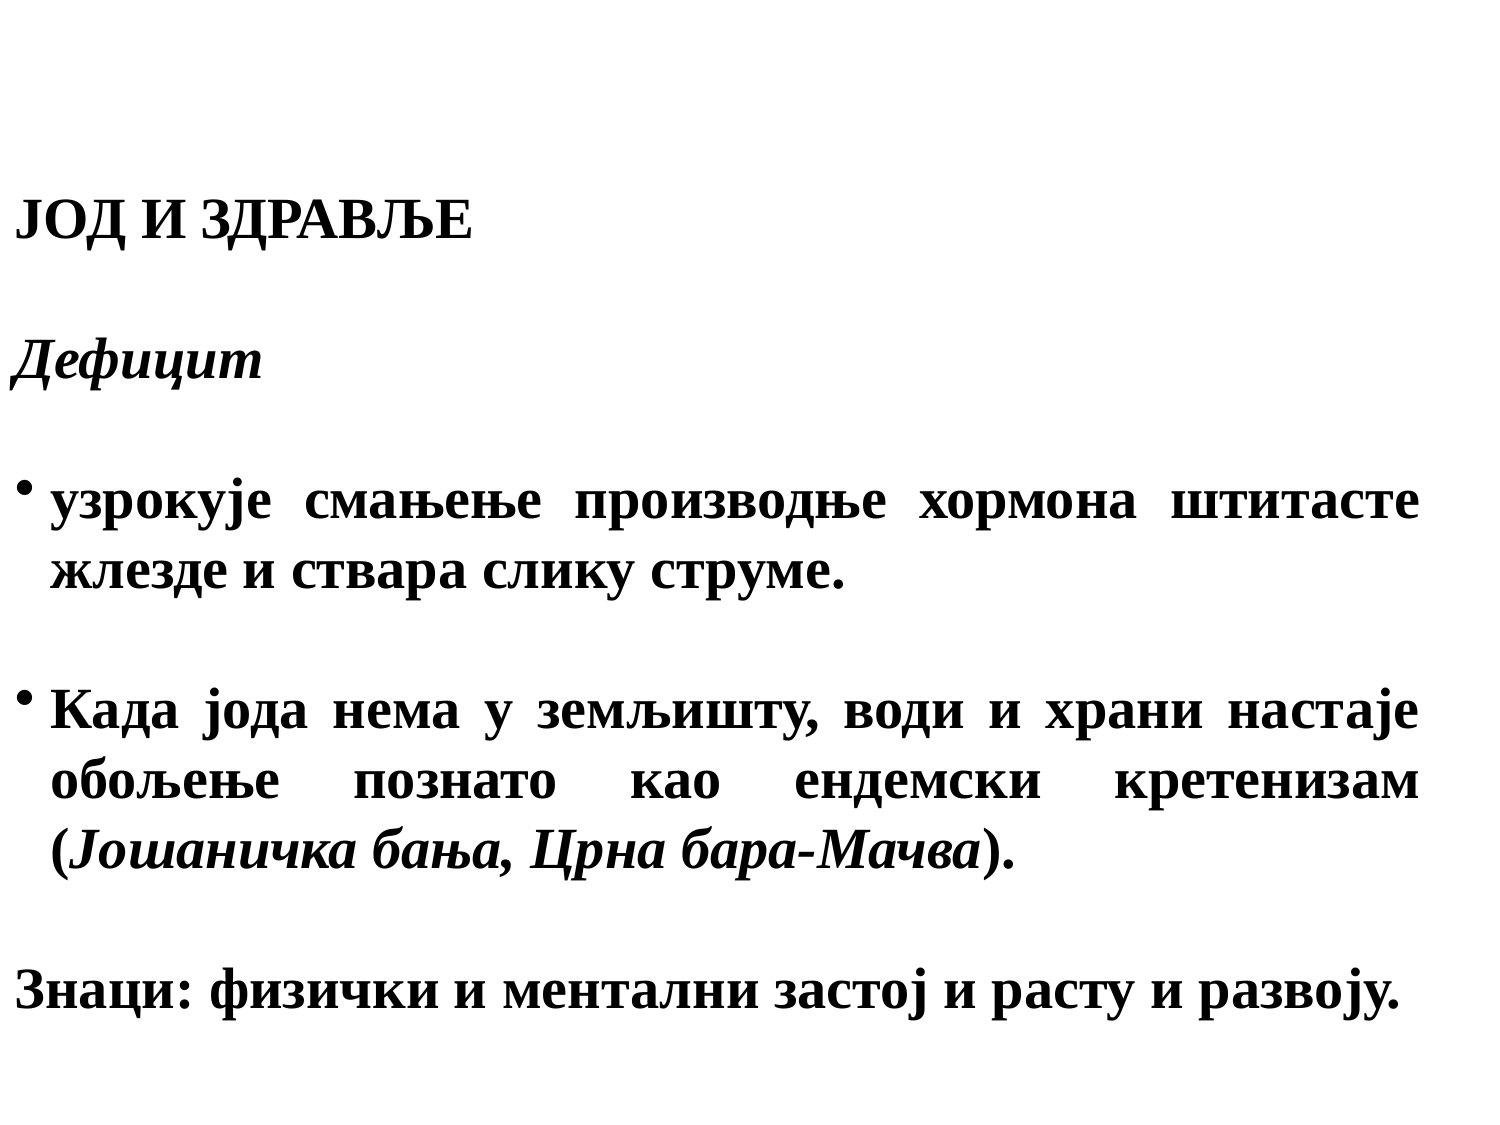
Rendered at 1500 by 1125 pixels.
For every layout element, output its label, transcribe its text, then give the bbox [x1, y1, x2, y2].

text_box ЈОД И ЗДРАВЉЕ Дефицит узрокује смањење производње хормона штитасте жлезде и ствара слику струме. Када јода нема у земљишту, води и храни настаје обољење познато као ендемски кретенизам (Јошаничка бања, Црна бара-Мачва). Знаци: физички и ментални застој и расту и развоју. [0, 172, 1436, 1125]
